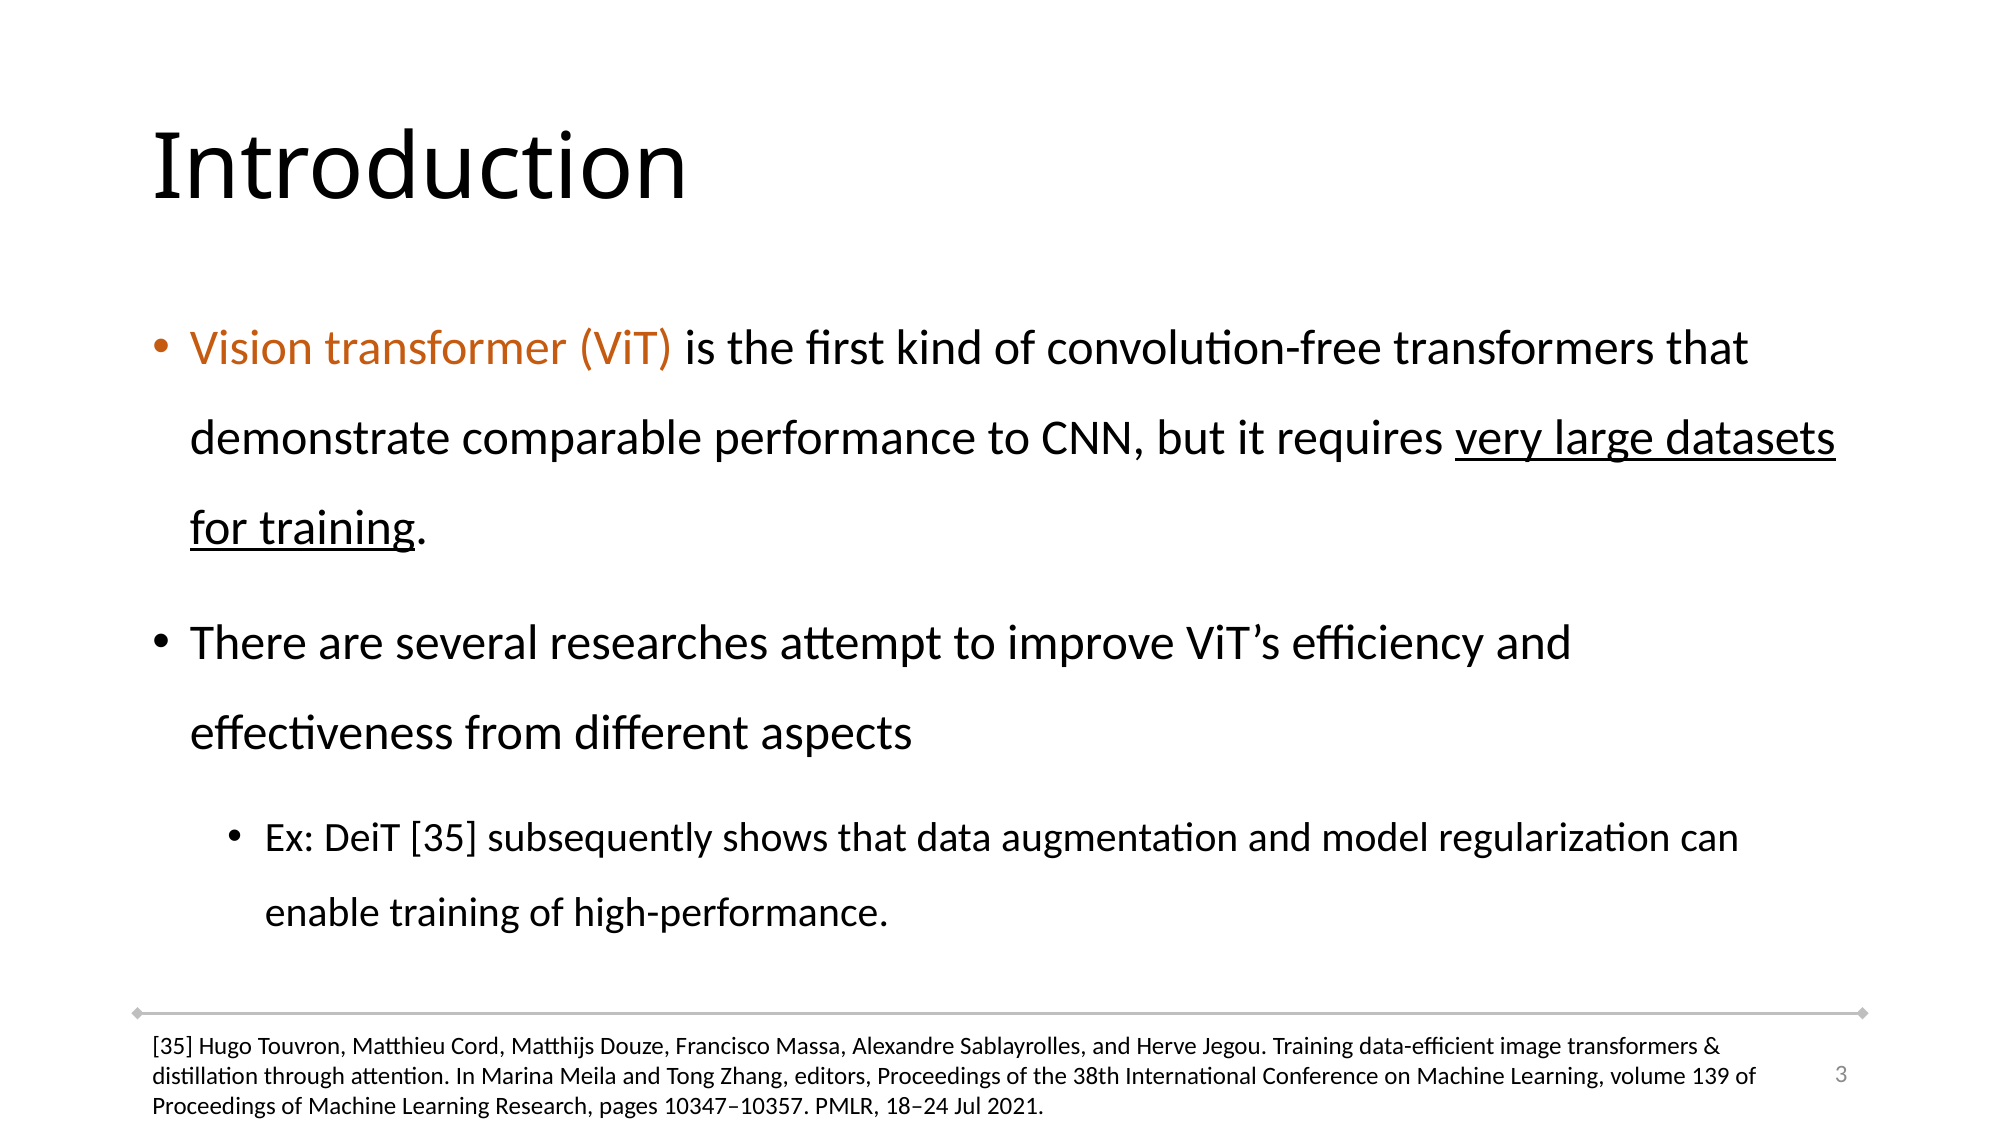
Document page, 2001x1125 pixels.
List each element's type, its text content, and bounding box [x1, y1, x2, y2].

slide_number 3 [1842, 1042, 1863, 1103]
title Introduction [137, 59, 1863, 277]
list Vision transformer (ViT) is the first kind of convolution-free transformers that demonstrate comparable performance to CNN, but it requires very large datasets for training. There are several researches attempt to improve ViT’s efficiency and effectiveness from different aspects Ex: DeiT [35] subsequently shows that data augmentation and model regularization can enable training of high-performance. [137, 277, 1863, 1012]
text_box [35] Hugo Touvron, Matthieu Cord, Matthijs Douze, Francisco Massa, Alexandre Sablayrolles, and Herve Jegou. Training data-efficient image transformers & distillation through attention. In Marina Meila and Tong Zhang, editors, Proceedings of the 38th International Conference on Machine Learning, volume 139 of Proceedings of Machine Learning Research, pages 10347–10357. PMLR, 18–24 Jul 2021. [137, 1022, 1842, 1125]
